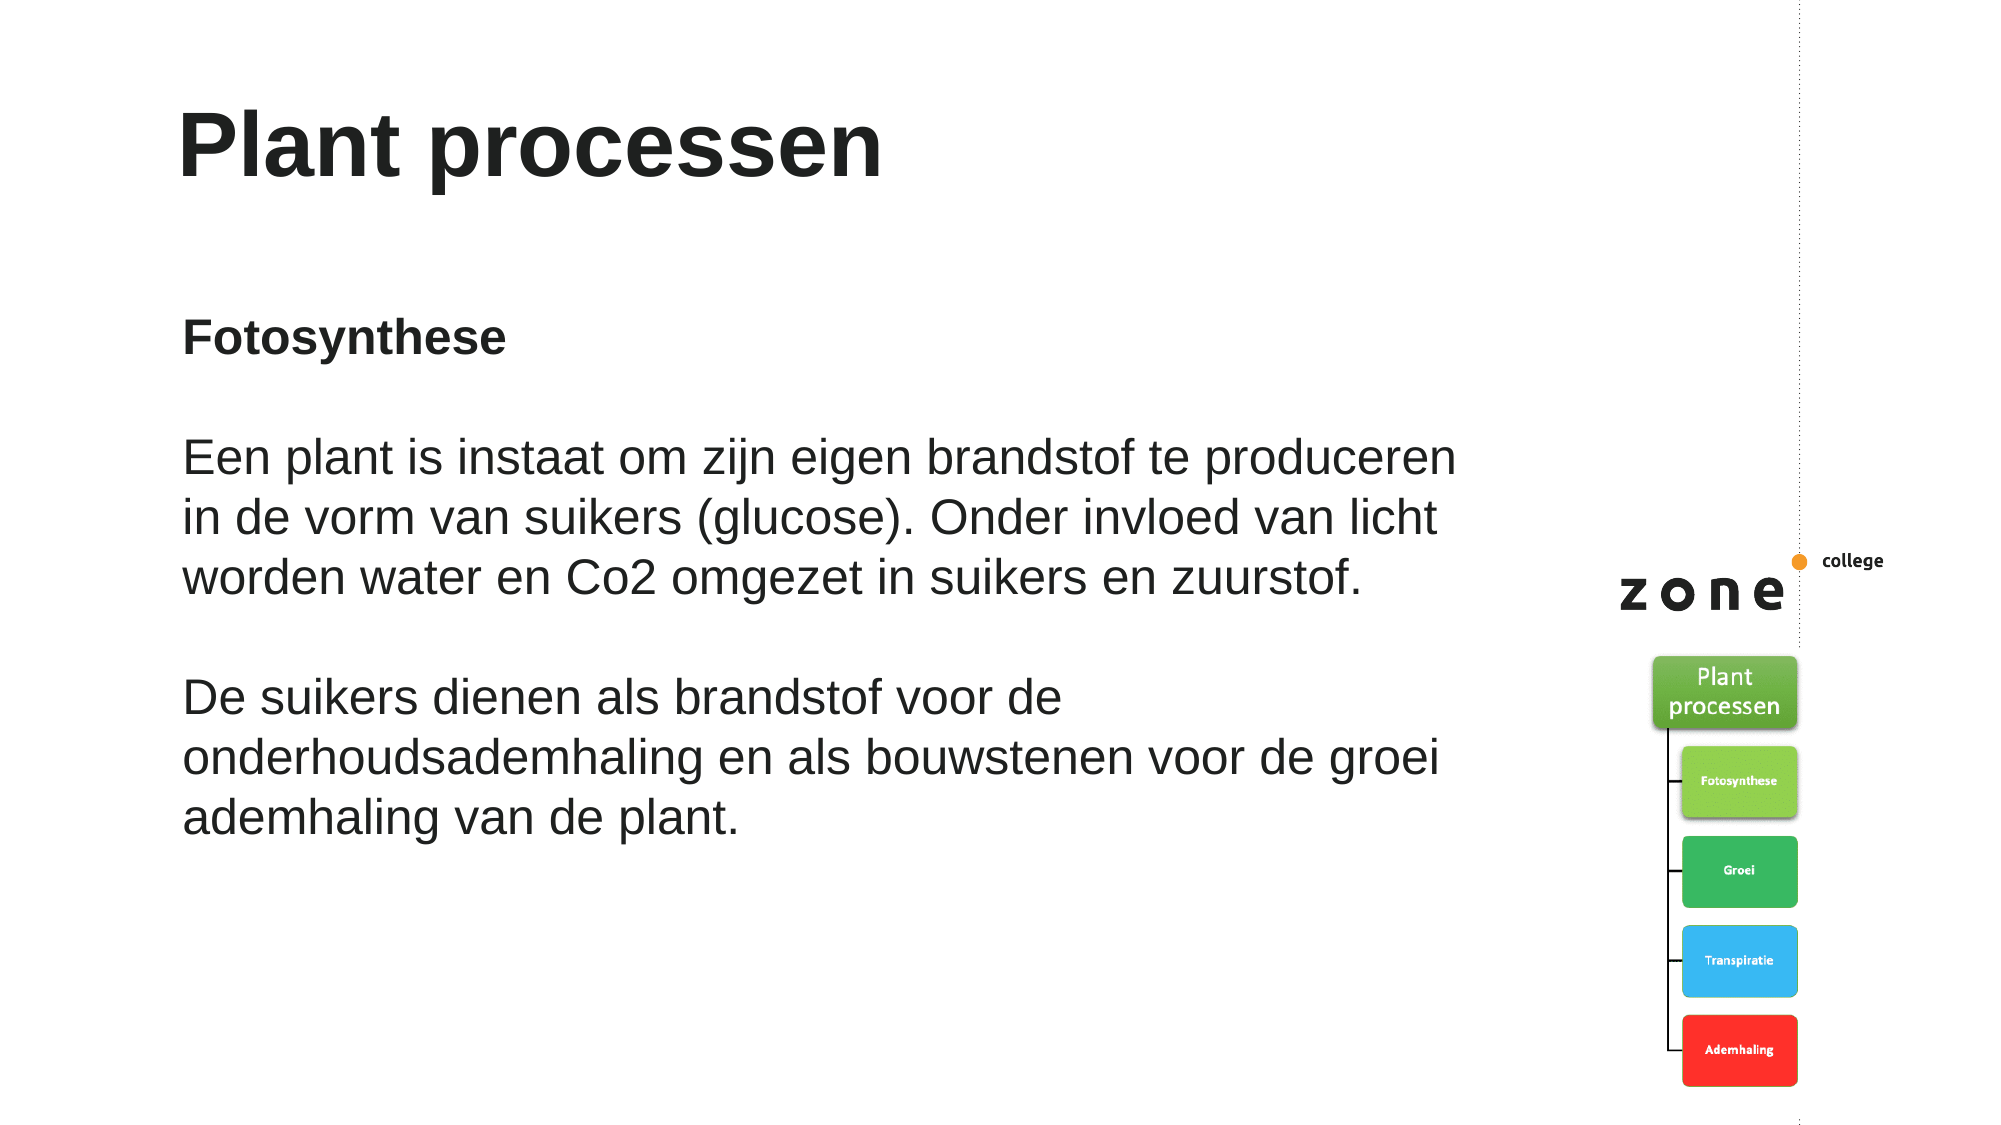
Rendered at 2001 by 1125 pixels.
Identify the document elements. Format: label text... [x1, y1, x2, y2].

title Plant processen [177, 97, 1471, 261]
list Fotosynthese Een plant is instaat om zijn eigen brandstof te produceren in de vorm van suikers (glucose). Onder invloed van licht worden water en Co2 omgezet in suikers en zuurstof. De suikers dienen als brandstof voor de onderhoudsademhaling en als bouwstenen voor de groei ademhaling van de plant. [182, 304, 1477, 1082]
picture [1596, 0, 2001, 1125]
